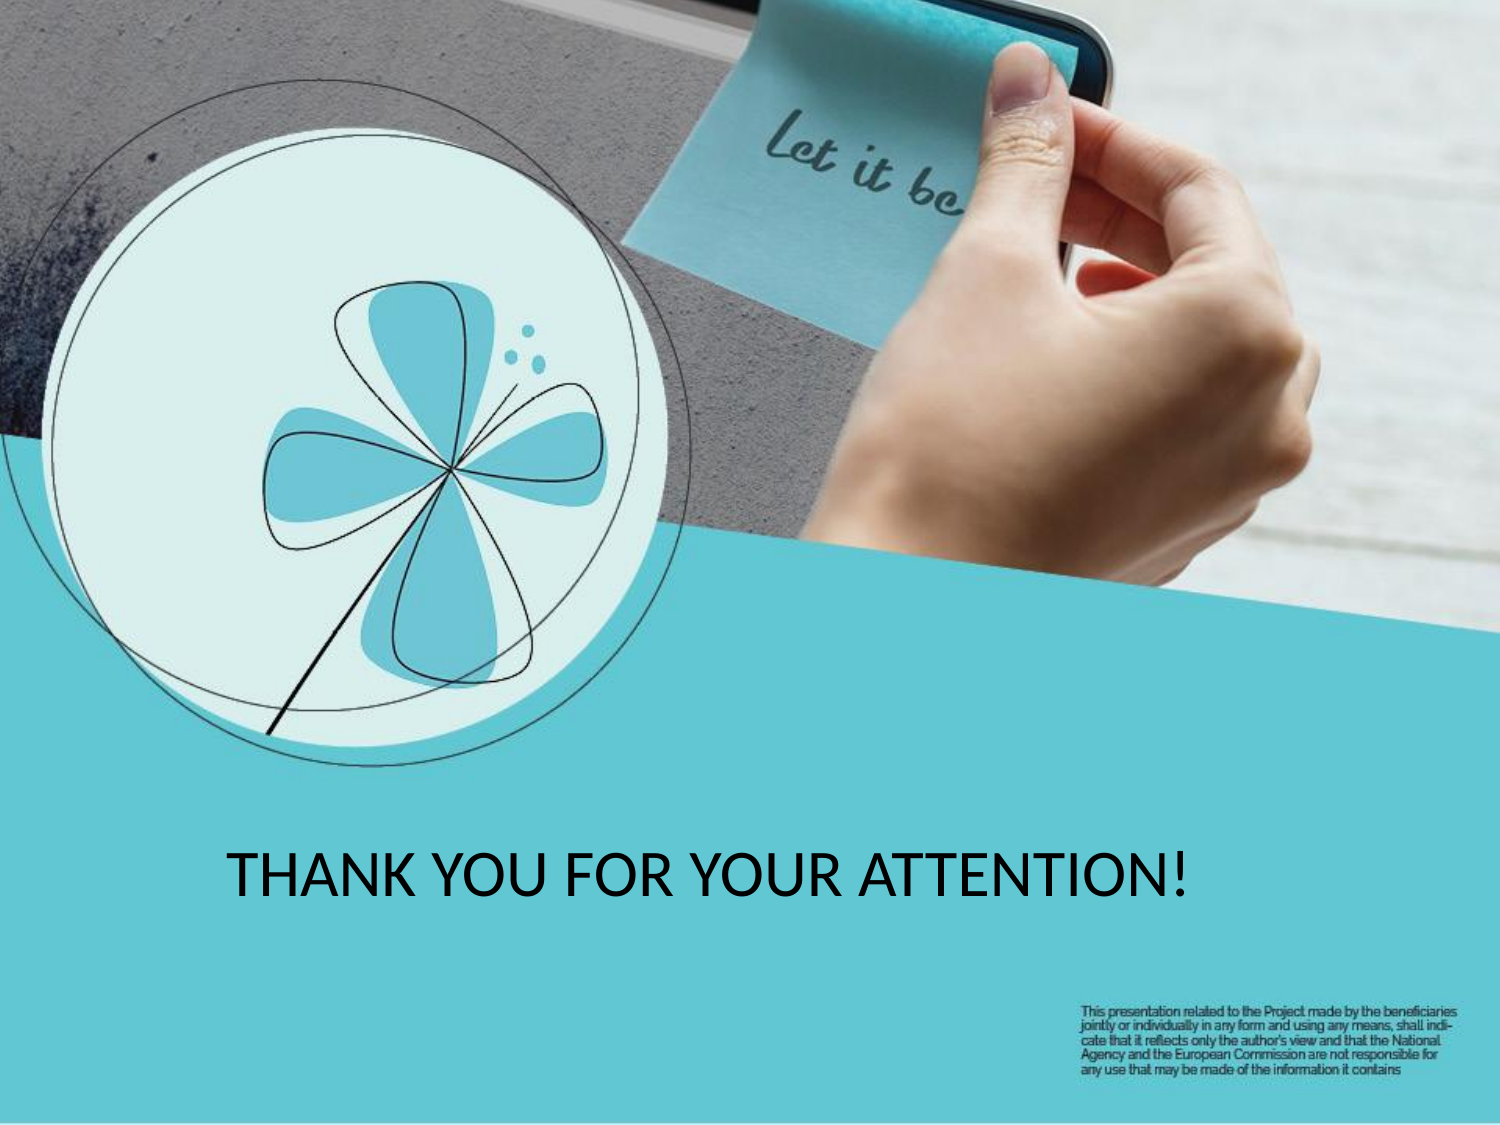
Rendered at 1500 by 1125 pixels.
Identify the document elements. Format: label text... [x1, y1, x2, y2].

text_box THANK YOU FOR YOUR ATTENTION! [211, 822, 1420, 917]
picture [0, 0, 1500, 1125]
